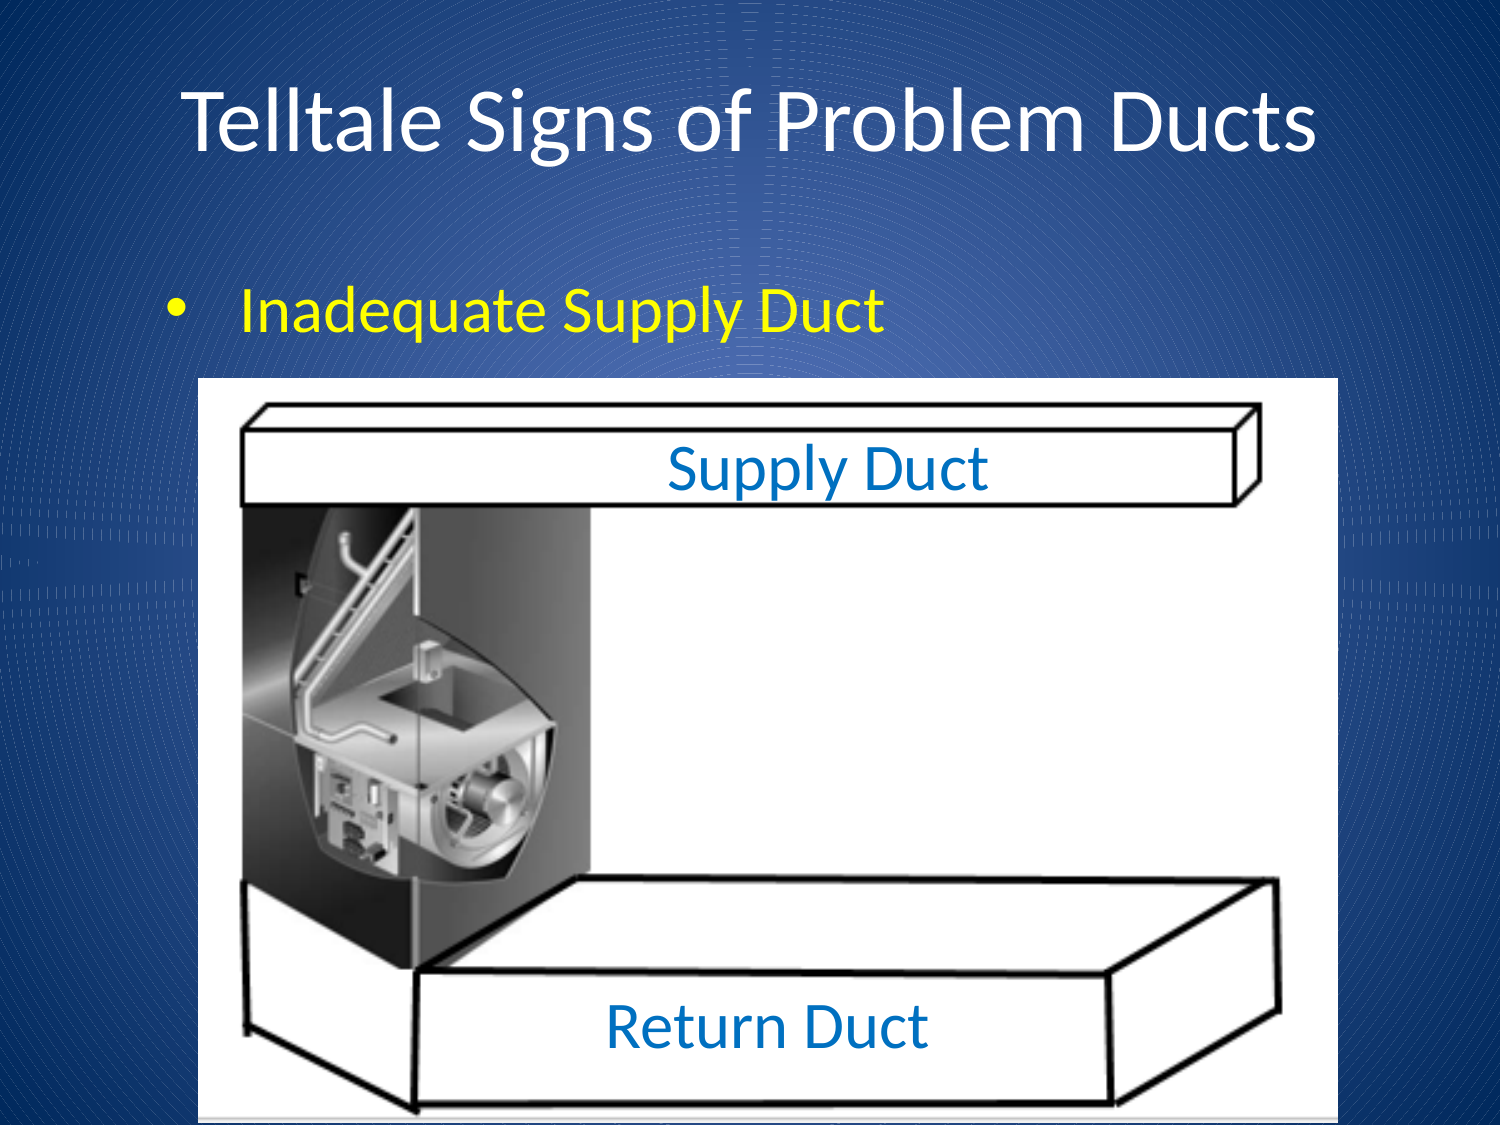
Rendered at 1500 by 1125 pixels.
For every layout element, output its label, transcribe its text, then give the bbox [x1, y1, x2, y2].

picture [197, 378, 1338, 1123]
text_box Inadequate Supply Duct [149, 258, 1338, 354]
title Telltale Signs of Problem Ducts [75, 21, 1425, 209]
